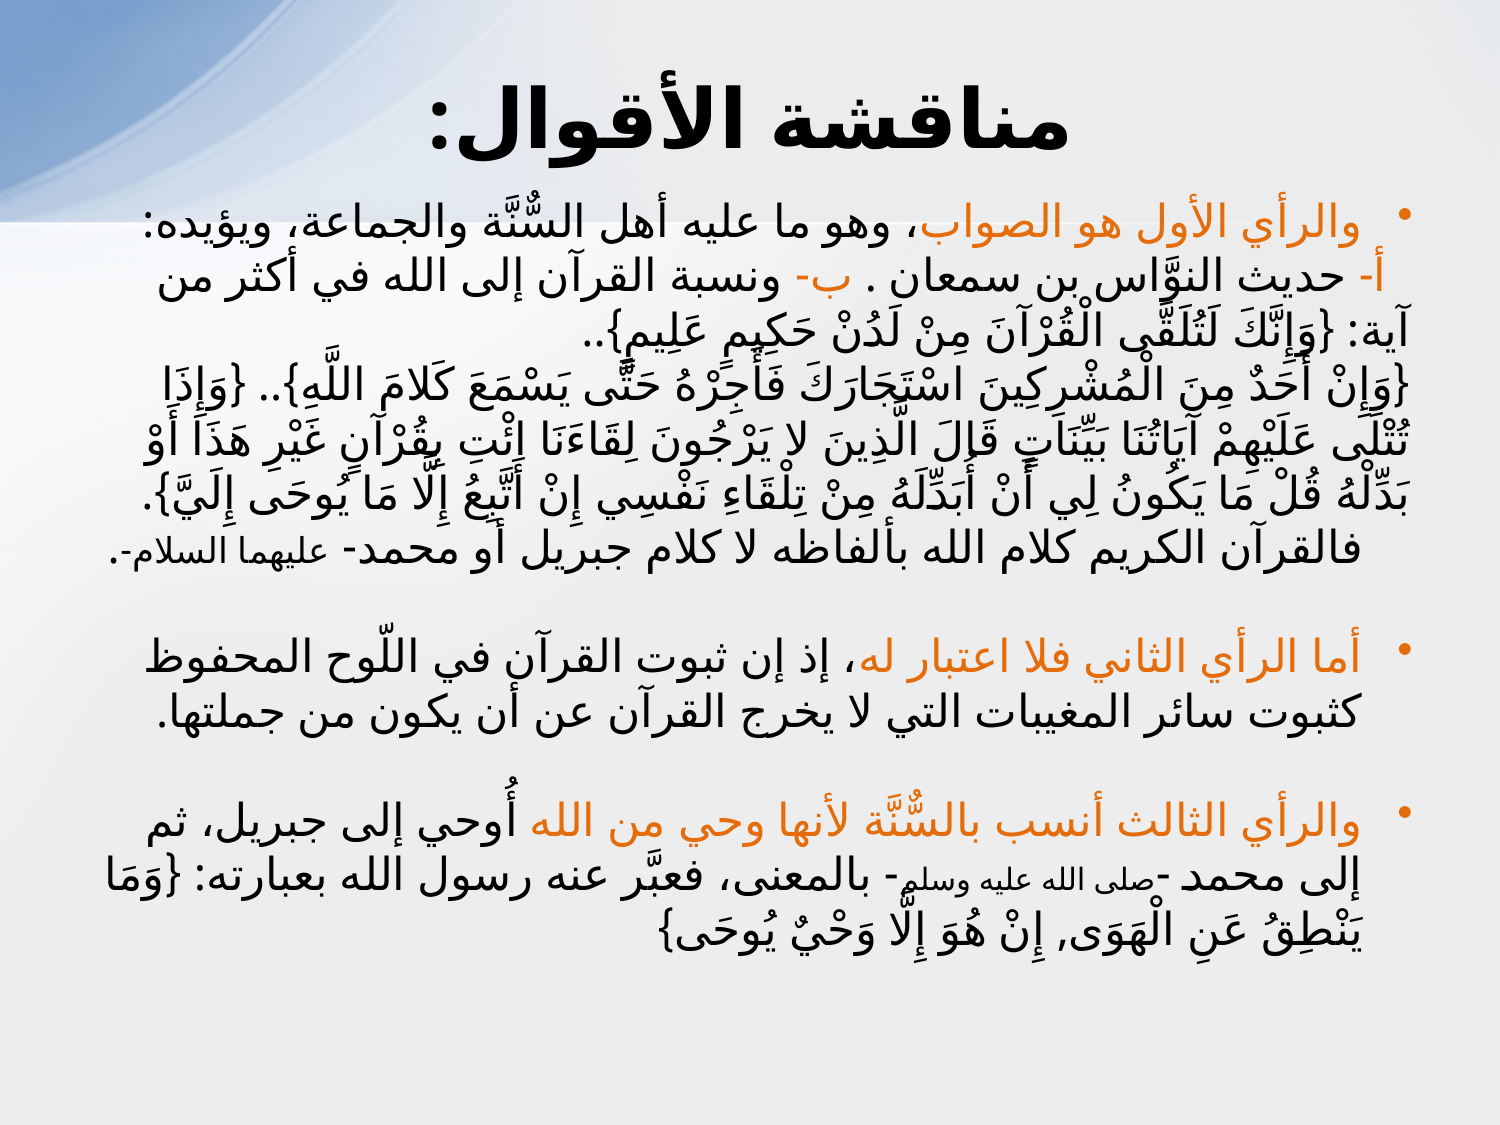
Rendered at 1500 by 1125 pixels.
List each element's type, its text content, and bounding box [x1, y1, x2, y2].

picture [0, 0, 1500, 1125]
list والرأي الأول هو الصواب، وهو ما عليه أهل السٌّنَّة والجماعة، ويؤيده: أ- حديث النوَّاس بن سمعان . ب- ونسبة القرآن إلى الله في أكثر من آية: {وَإِنَّكَ لَتُلَقَّى الْقُرْآنَ مِنْ لَدُنْ حَكِيمٍ عَلِيمٍ}.. {وَإِنْ أَحَدٌ مِنَ الْمُشْرِكِينَ اسْتَجَارَكَ فَأَجِرْهُ حَتَّى يَسْمَعَ كَلامَ اللَّهِ}.. {وَإِذَا تُتْلَى عَلَيْهِمْ آيَاتُنَا بَيِّنَاتٍ قَالَ الَّذِينَ لا يَرْجُونَ لِقَاءَنَا ائْتِ بِقُرْآنٍ غَيْرِ هَذَا أَوْ بَدِّلْهُ قُلْ مَا يَكُونُ لِي أَنْ أُبَدِّلَهُ مِنْ تِلْقَاءِ نَفْسِي إِنْ أَتَّبِعُ إِلَّا مَا يُوحَى إِلَيَّ}. فالقرآن الكريم كلام الله بألفاظه لا كلام جبريل أو محمد- عليهما السلام-. أما الرأي الثاني فلا اعتبار له، إذ إن ثبوت القرآن في اللّوح المحفوظ كثبوت سائر المغيبات التي لا يخرج القرآن عن أن يكون من جملتها. والرأي الثالث أنسب بالسٌّنَّة لأنها وحي من الله أُوحي إلى جبريل، ثم إلى محمد -صلى الله عليه وسلم- بالمعنى، فعبَّر عنه رسول الله بعبارته: {وَمَا يَنْطِقُ عَنِ الْهَوَى, إِنْ هُوَ إِلَّا وَحْيٌ يُوحَى} [75, 184, 1425, 1005]
title مناقشة الأقوال: [75, 58, 1425, 173]
